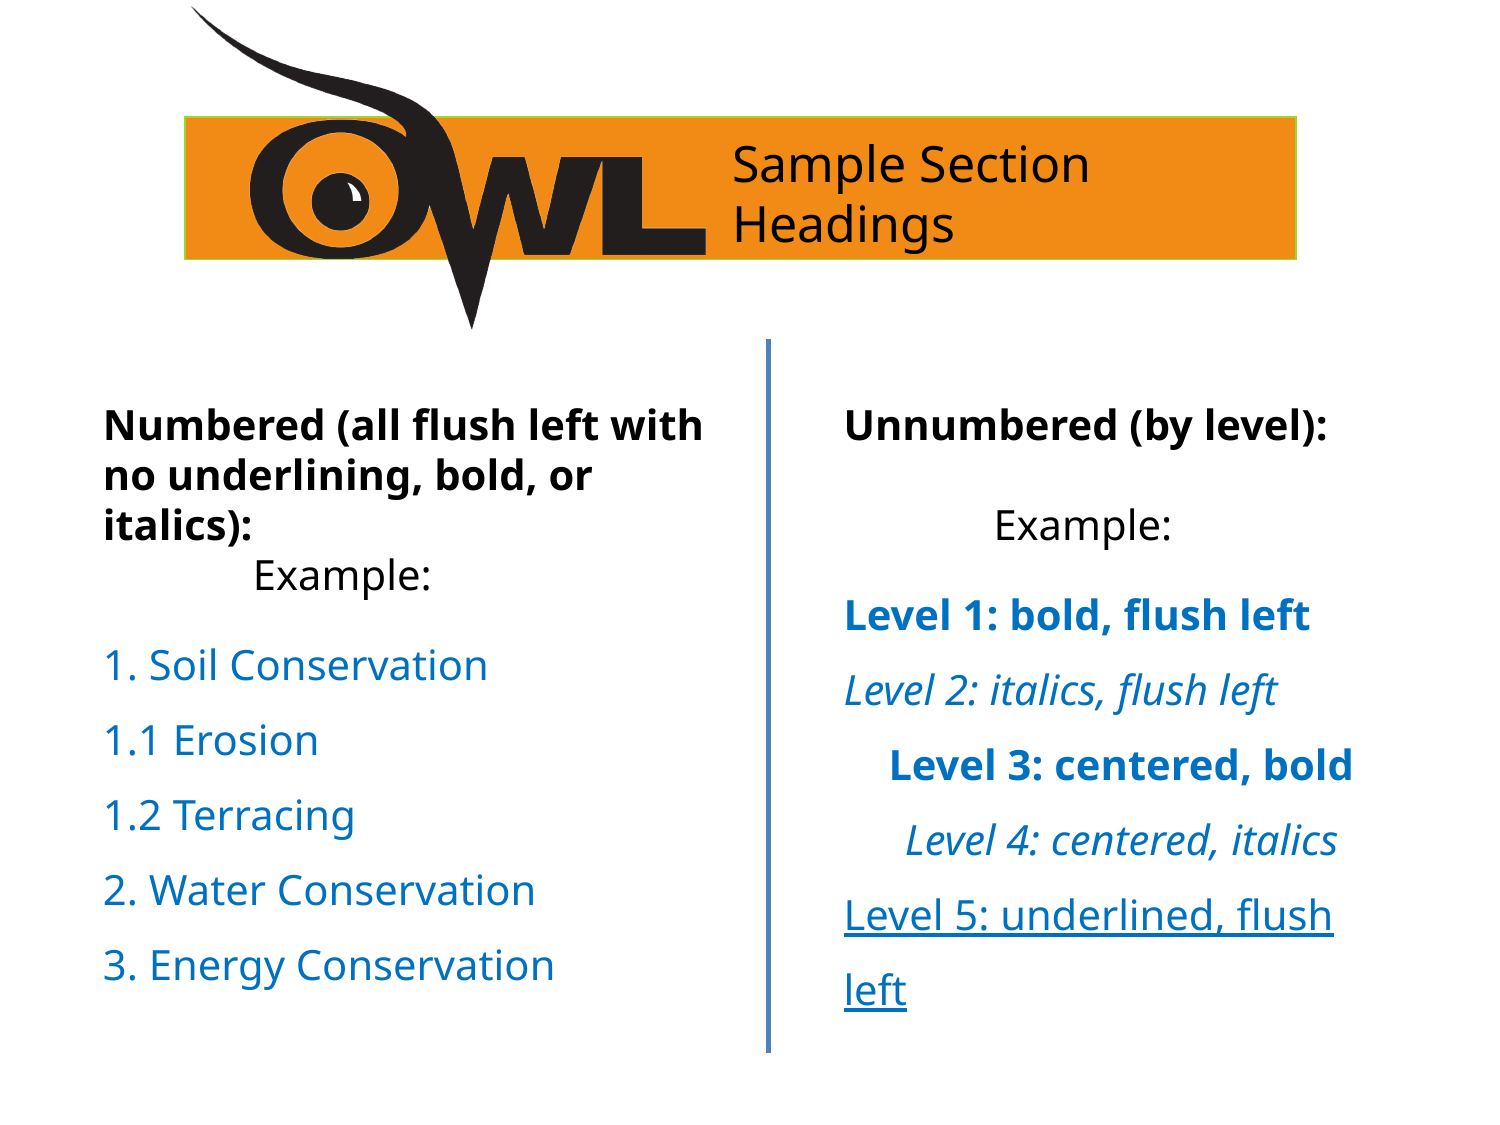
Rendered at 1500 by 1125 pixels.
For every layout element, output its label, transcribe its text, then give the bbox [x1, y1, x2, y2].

text_box Unnumbered (by level): Example: Level 1: bold, flush left Level 2: italics, flush left Level 3: centered, bold Level 4: centered, italics Level 5: underlined, flush left [828, 391, 1415, 952]
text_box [184, 0, 1297, 332]
text_box Numbered (all flush left with no underlining, bold, or italics): Example: 1. Soil Conservation 1.1 Erosion 1.2 Terracing 2. Water Conservation 3. Energy Conservation [87, 391, 753, 952]
